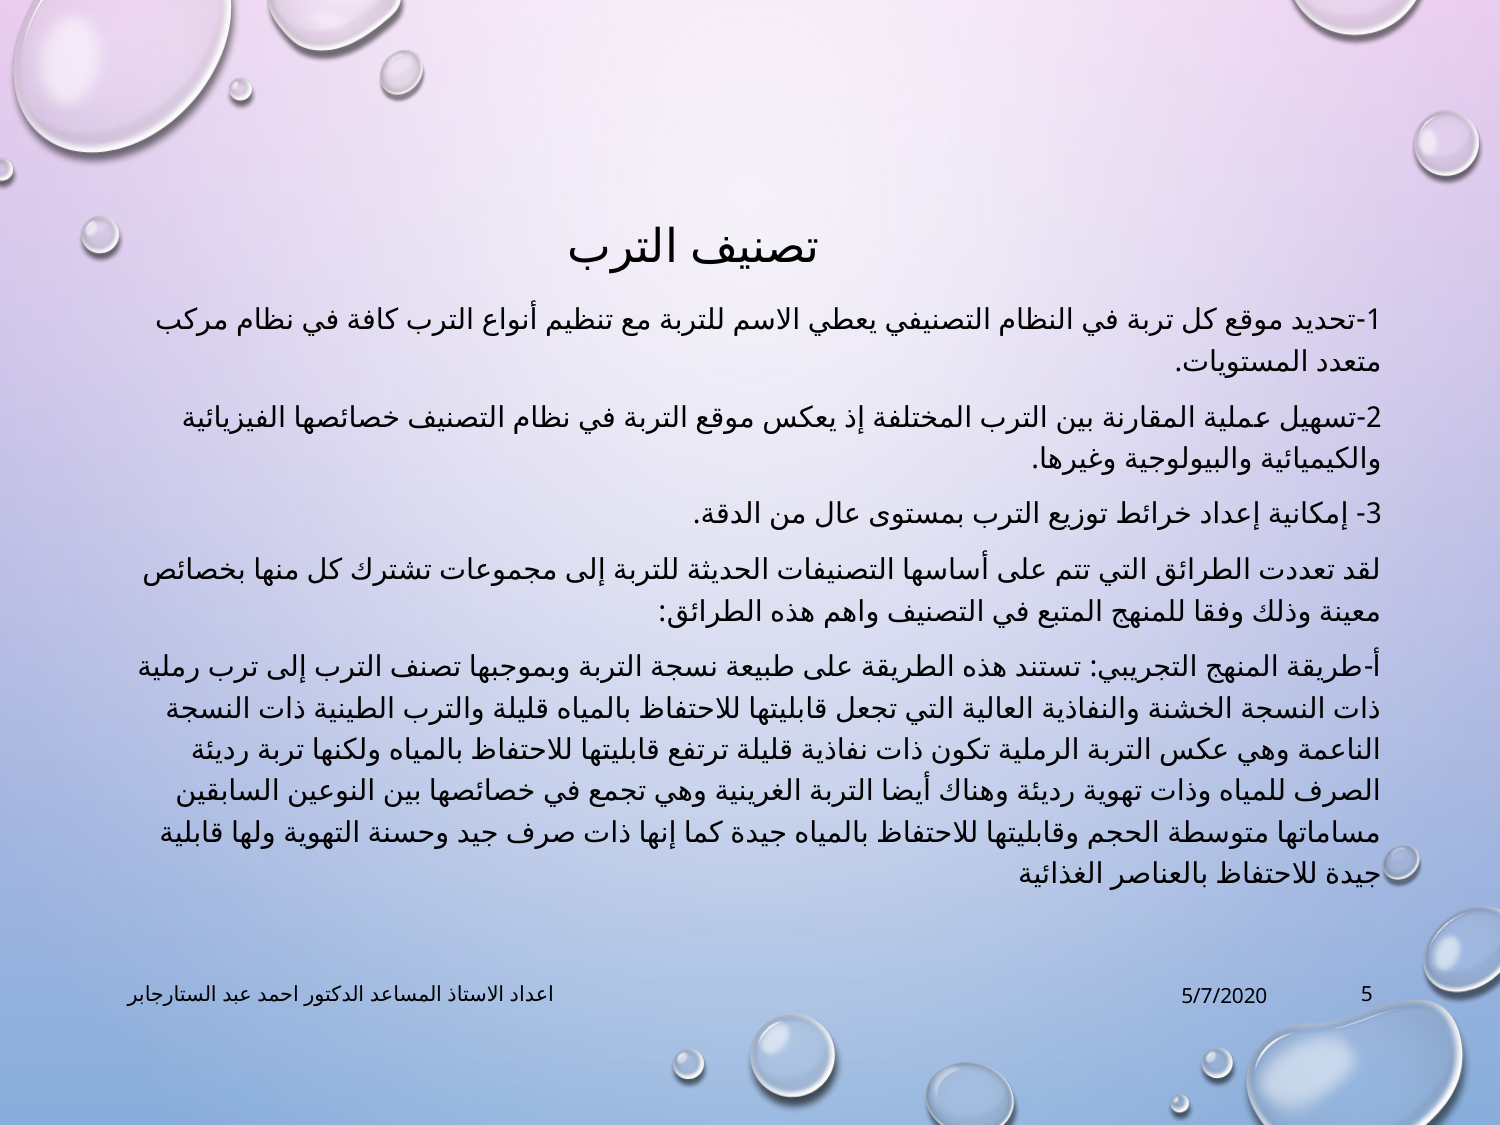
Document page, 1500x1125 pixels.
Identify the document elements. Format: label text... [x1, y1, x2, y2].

list 1-تحديد موقع كل تربة في النظام التصنيفي يعطي الاسم للتربة مع تنظيم أنواع الترب كافة في نظام مركب متعدد المستويات. 2-تسهيل عملية المقارنة بين الترب المختلفة إذ يعكس موقع التربة في نظام التصنيف خصائصها الفيزيائية والكيميائية والبيولوجية وغيرها. 3- إمكانية إعداد خرائط توزيع الترب بمستوى عال من الدقة. لقد تعددت الطرائق التي تتم على أساسها التصنيفات الحديثة للتربة إلى مجموعات تشترك كل منها بخصائص معينة وذلك وفقا للمنهج المتبع في التصنيف واهم هذه الطرائق: أ‌-طريقة المنهج التجريبي: تستند هذه الطريقة على طبيعة نسجة التربة وبموجبها تصنف الترب إلى ترب رملية ذات النسجة الخشنة والنفاذية العالية التي تجعل قابليتها للاحتفاظ بالمياه قليلة والترب الطينية ذات النسجة الناعمة وهي عكس التربة الرملية تكون ذات نفاذية قليلة ترتفع قابليتها للاحتفاظ بالمياه ولكنها تربة رديئة الصرف للمياه وذات تهوية رديئة وهناك أيضا التربة الغرينية وهي تجمع في خصائصها بين النوعين السابقين مساماتها متوسطة الحجم وقابليتها للاحتفاظ بالمياه جيدة كما إنها ذات صرف جید وحسنة التهوية ولها قابلية جيدة للاحتفاظ بالعناصر الغذائية [103, 286, 1397, 901]
slide_number 5 [1293, 965, 1388, 1025]
title تصنيف الترب [551, 208, 836, 286]
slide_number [944, 965, 1283, 1025]
footer اعداد الاستاذ المساعد الدكتور احمد عبد الستارجابر [112, 965, 934, 1025]
picture [0, 0, 1500, 1125]
